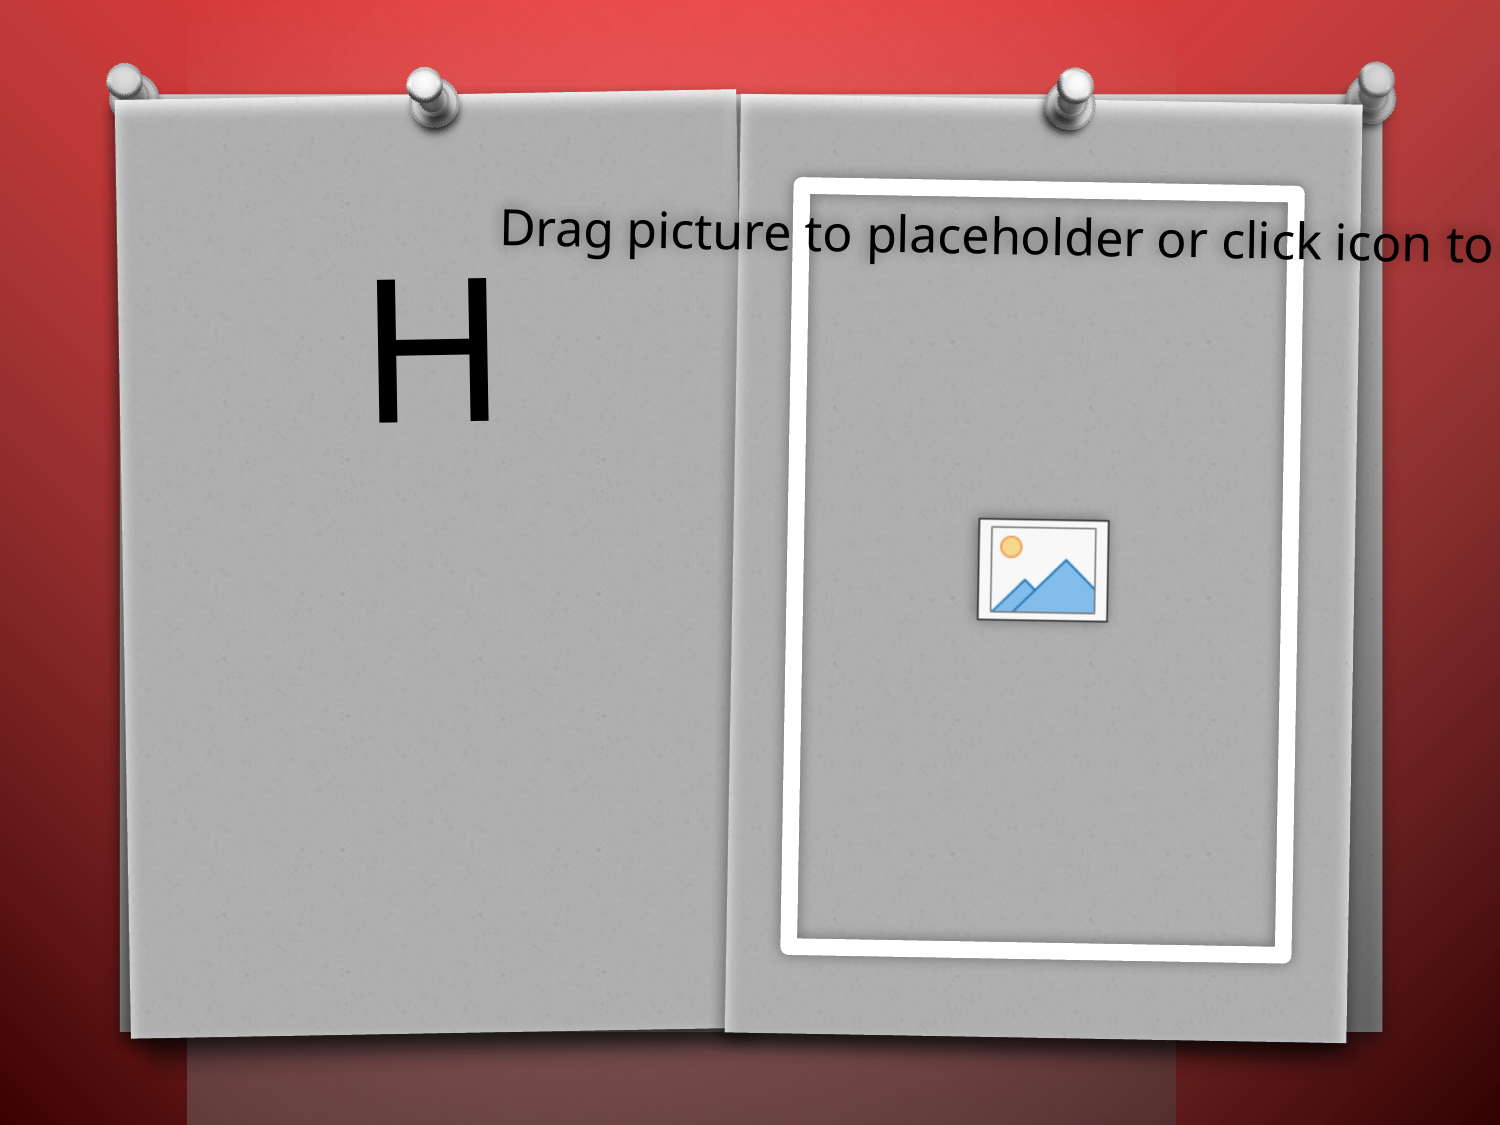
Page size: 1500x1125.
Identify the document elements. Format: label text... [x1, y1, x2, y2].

picture [803, 197, 1282, 943]
picture [1016, 41, 1138, 162]
title H [179, 222, 687, 475]
picture [375, 33, 497, 157]
